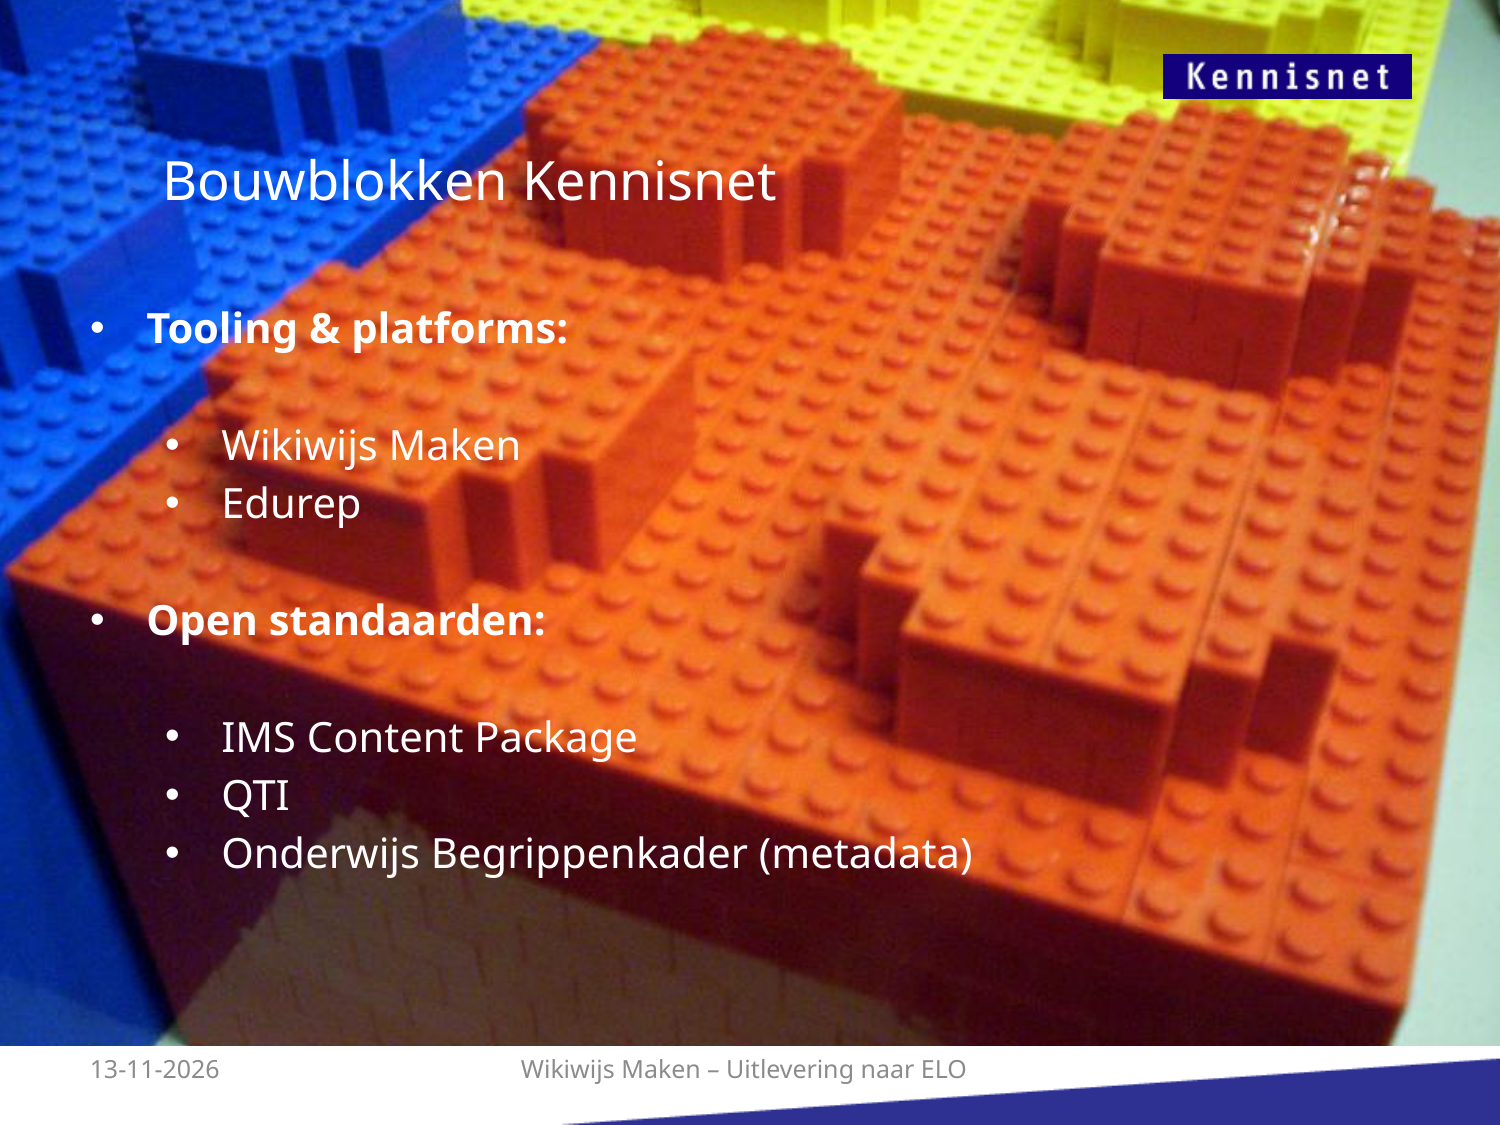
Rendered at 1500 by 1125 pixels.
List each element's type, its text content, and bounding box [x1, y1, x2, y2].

text_box 26-5-2014 [75, 1055, 278, 1106]
text_box Wikiwijs Maken – Uitlevering naar ELO [312, 1055, 1176, 1106]
picture [0, 0, 1500, 1125]
